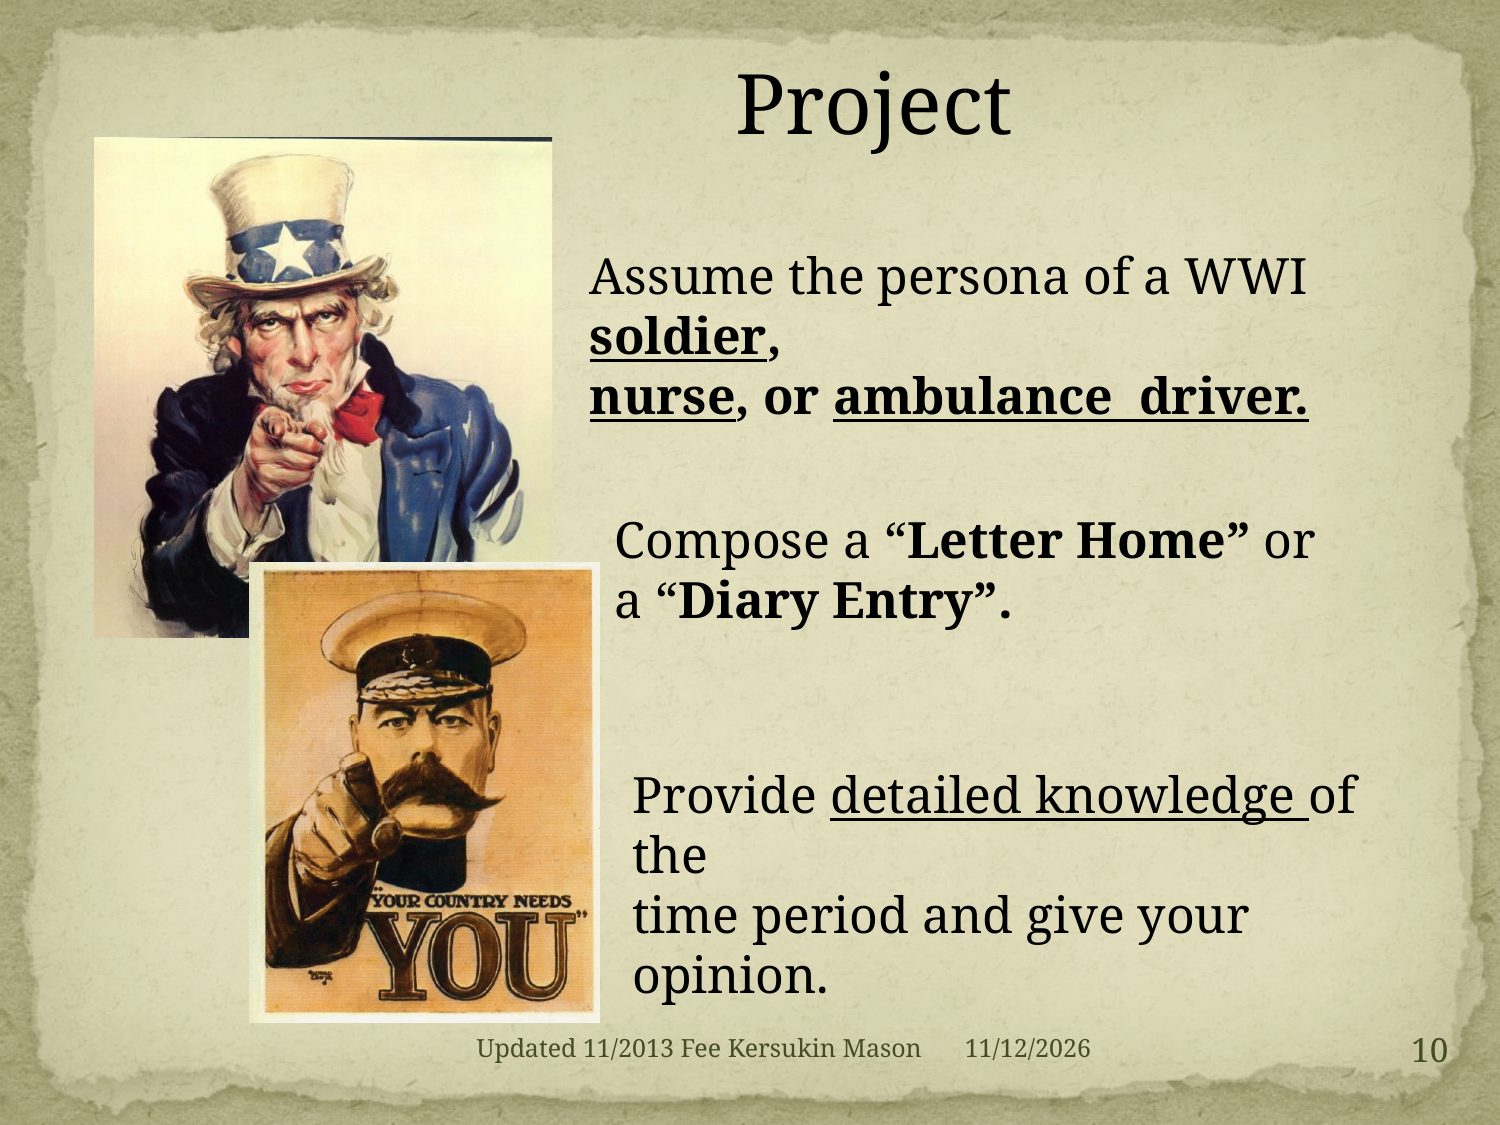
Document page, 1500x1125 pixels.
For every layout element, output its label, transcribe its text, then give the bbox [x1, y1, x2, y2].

text_box Provide detailed knowledge of the time period and give your opinion. [617, 756, 1450, 1072]
picture [94, 137, 600, 1023]
text_box Project [642, 43, 1106, 159]
text_box Assume the persona of a WWI soldier, nurse, or ambulance driver. [574, 237, 1463, 433]
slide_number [950, 1017, 1375, 1081]
text_box Compose a “Letter Home” or a “Diary Entry”. [600, 501, 1364, 637]
slide_number 10 [1379, 1014, 1480, 1089]
footer Updated 11/2013 Fee Kersukin Mason [350, 1017, 938, 1081]
